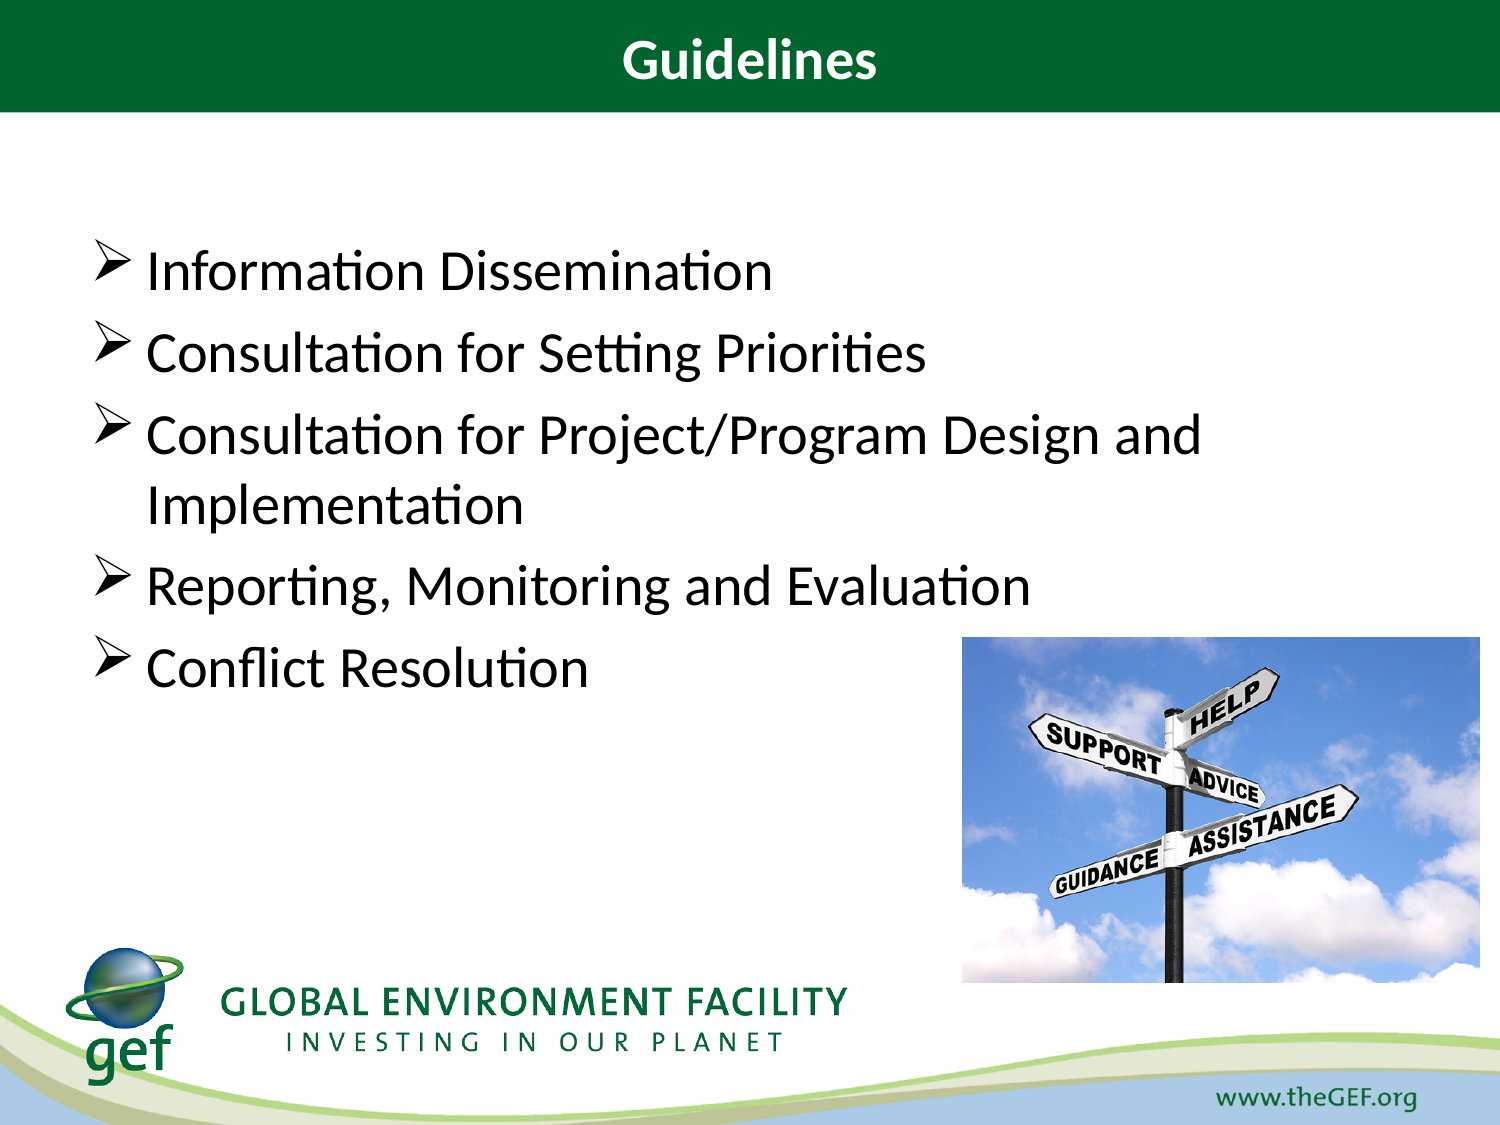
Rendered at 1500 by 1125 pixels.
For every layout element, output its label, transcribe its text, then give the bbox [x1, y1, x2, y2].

text_box Guidelines [0, 0, 1500, 113]
picture [0, 637, 1500, 1125]
list Information Dissemination Consultation for Setting Priorities Consultation for Project/Program Design and Implementation Reporting, Monitoring and Evaluation Conflict Resolution [74, 224, 1426, 968]
